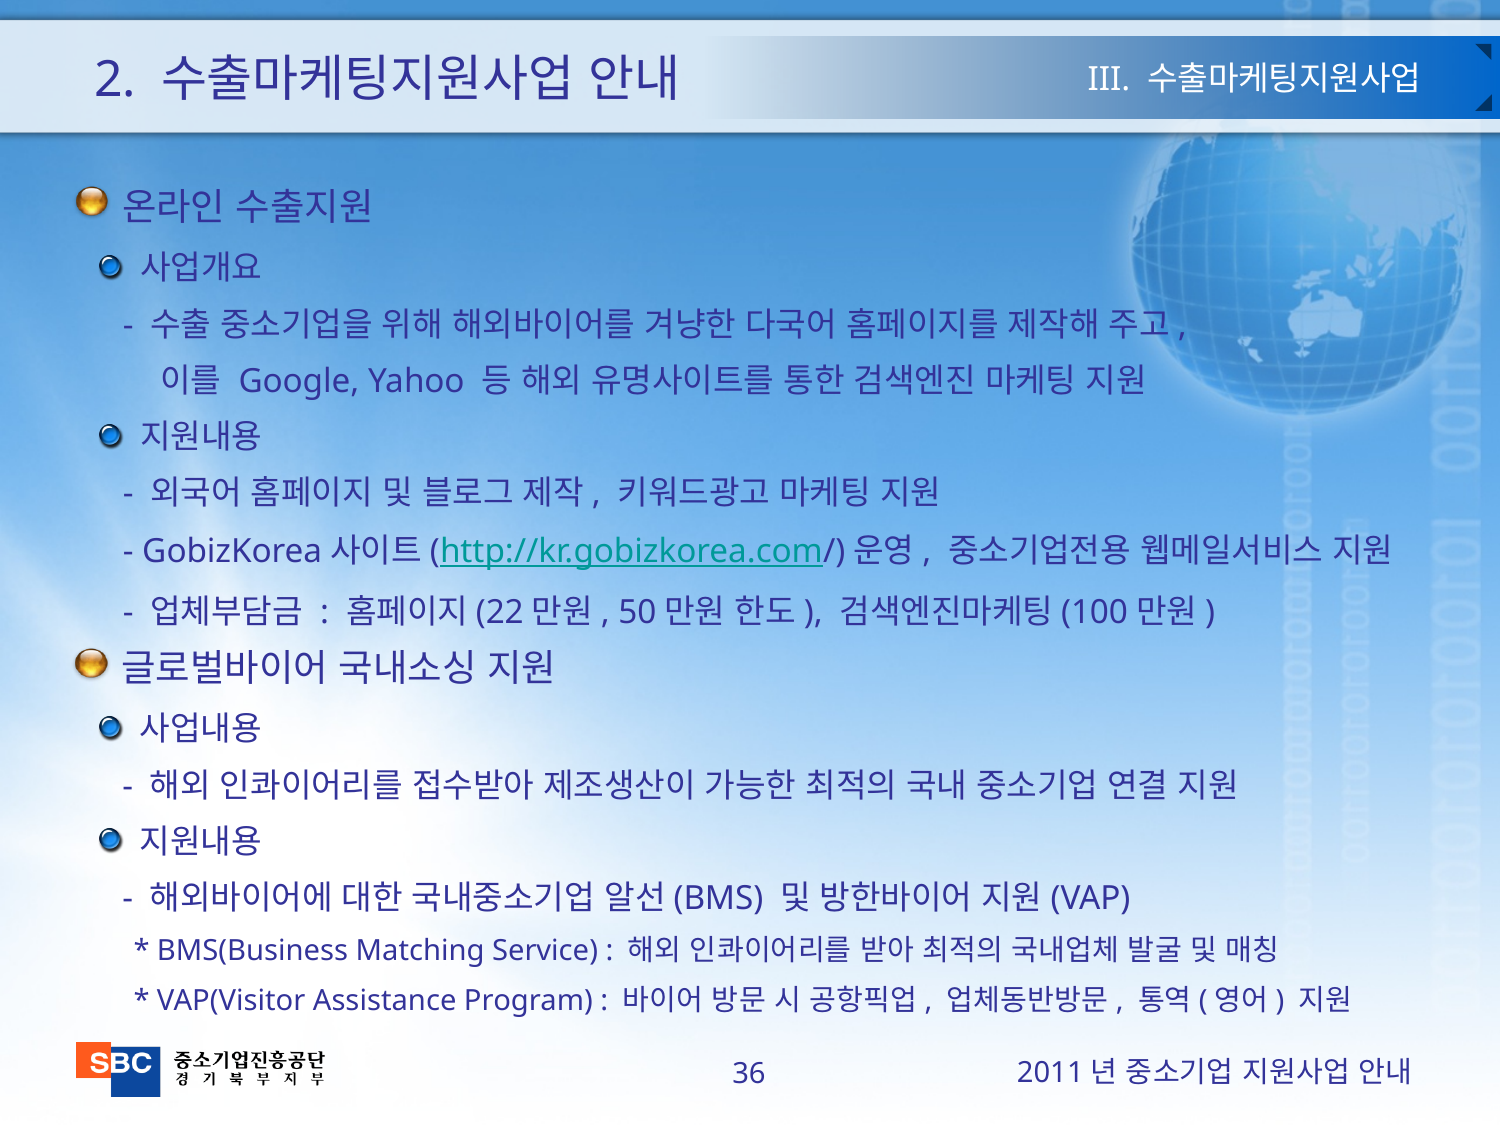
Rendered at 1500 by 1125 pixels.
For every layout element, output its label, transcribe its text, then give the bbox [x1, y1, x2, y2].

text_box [72, 170, 716, 230]
picture [0, 0, 1500, 1125]
text_box 사업개요 - 수출 중소기업을 위해 해외바이어를 겨냥한 다국어 홈페이지를 제작해 주고, 이를 Google, Yahoo 등 해외 유명사이트를 통한 검색엔진 마케팅 지원 지원내용 - 외국어 홈페이지 및 블로그 제작, 키워드광고 마케팅 지원 - GobizKorea사이트(http://kr.gobizkorea.com/)운영, 중소기업전용 웹메일서비스 지원 - 업체부담금 : 홈페이지(22만원, 50만원 한도), 검색엔진마케팅(100만원) [81, 231, 1449, 638]
text_box 사업내용 - 해외 인콰이어리를 접수받아 제조생산이 가능한 최적의 국내 중소기업 연결 지원 지원내용 - 해외바이어에 대한 국내중소기업 알선(BMS) 및 방한바이어 지원(VAP) * BMS(Business Matching Service) : 해외 인콰이어리를 받아 최적의 국내업체 발굴 및 매칭 * VAP(Visitor Assistance Program) : 바이어 방문 시 공항픽업, 업체동반방문, 통역(영어) 지원 [81, 692, 1424, 1024]
text_box 2. 수출마케팅지원사업 안내 [79, 38, 711, 114]
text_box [71, 631, 716, 692]
text_box III. 수출마케팅지원사업 [1072, 49, 1437, 105]
